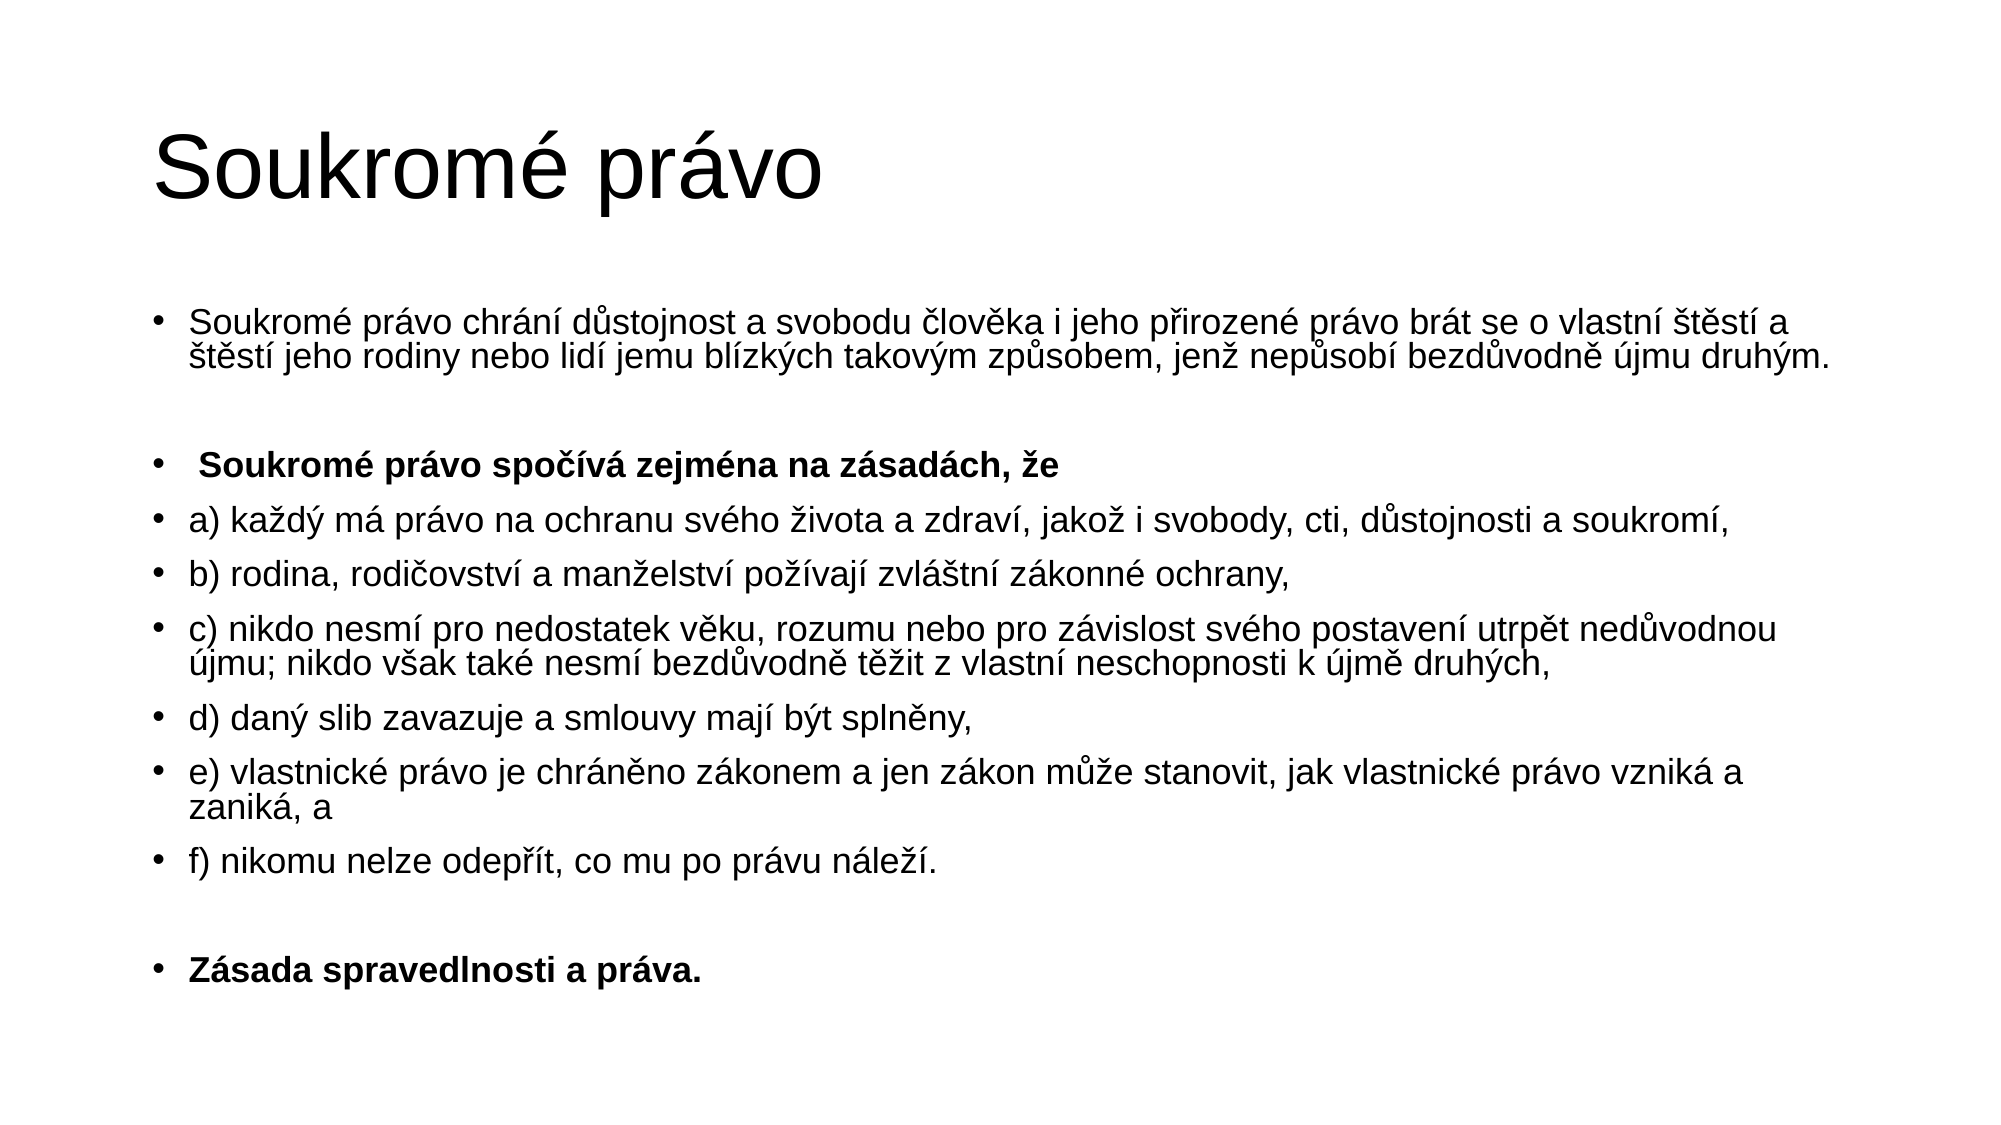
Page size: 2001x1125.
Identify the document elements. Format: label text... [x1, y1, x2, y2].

list Soukromé právo chrání důstojnost a svobodu člověka i jeho přirozené právo brát se o vlastní štěstí a štěstí jeho rodiny nebo lidí jemu blízkých takovým způsobem, jenž nepůsobí bezdůvodně újmu druhým. Soukromé právo spočívá zejména na zásadách, že a) každý má právo na ochranu svého života a zdraví, jakož i svobody, cti, důstojnosti a soukromí, b) rodina, rodičovství a manželství požívají zvláštní zákonné ochrany, c) nikdo nesmí pro nedostatek věku, rozumu nebo pro závislost svého postavení utrpět nedůvodnou újmu; nikdo však také nesmí bezdůvodně těžit z vlastní neschopnosti k újmě druhých, d) daný slib zavazuje a smlouvy mají být splněny, e) vlastnické právo je chráněno zákonem a jen zákon může stanovit, jak vlastnické právo vzniká a zaniká, a f) nikomu nelze odepřít, co mu po právu náleží. Zásada spravedlnosti a práva. [137, 299, 1863, 1014]
title Soukromé právo [137, 59, 1863, 278]
